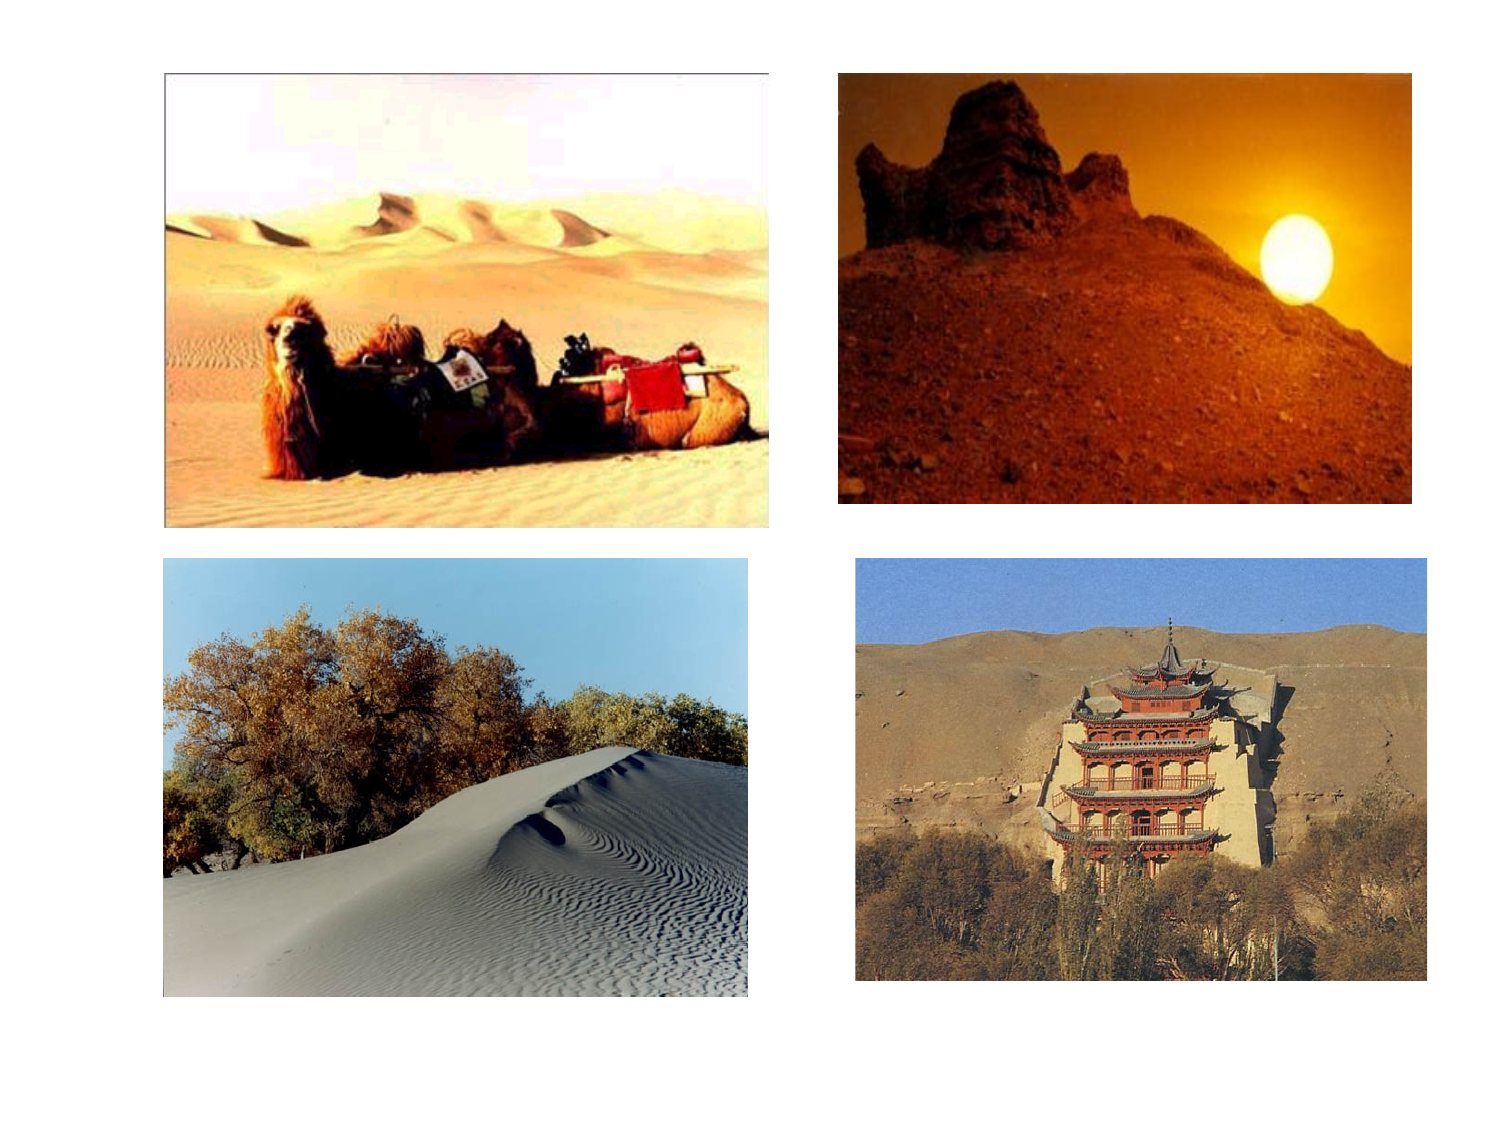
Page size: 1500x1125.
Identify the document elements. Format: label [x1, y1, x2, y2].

picture [163, 73, 769, 528]
picture [163, 558, 748, 998]
picture [854, 558, 1428, 981]
picture [838, 73, 1413, 504]
